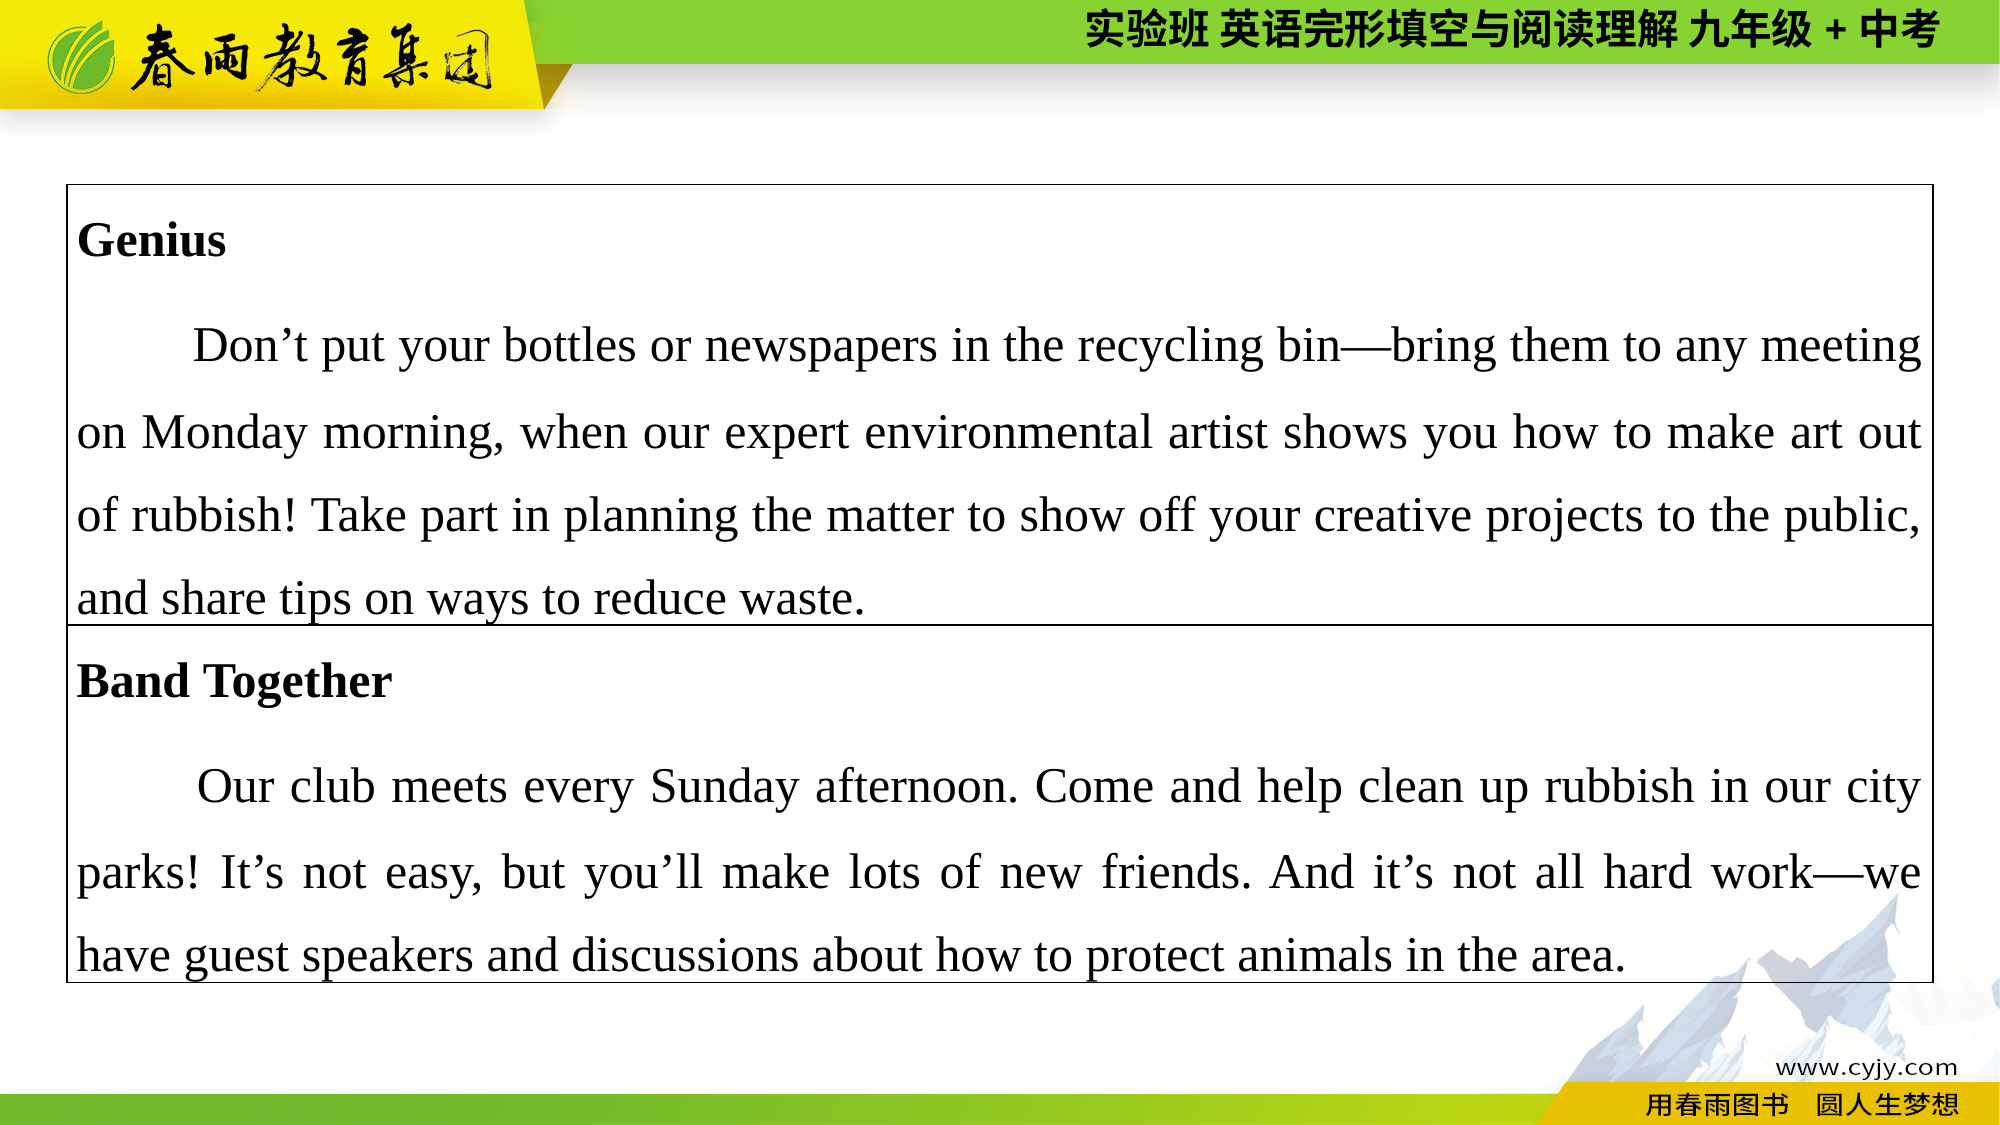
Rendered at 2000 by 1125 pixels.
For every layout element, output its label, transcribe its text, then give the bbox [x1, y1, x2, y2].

picture [0, 0, 2000, 1125]
table_header Genius Don’t put your bottles or newspapers in the recycling bin—bring them to any meeting on Monday morning, when our expert environmental artist shows you how to make art out of rubbish! Take part in planning the matter to show off your creative projects to the public, and share tips on ways to reduce waste. [68, 185, 1932, 624]
table_cell Band Together Our club meets every Sunday afternoon. Come and help clean up rubbish in our city parks! It’s not easy, but you’ll make lots of new friends. And it’s not all hard work—we have guest speakers and discussions about how to protect animals in the area. [68, 626, 1932, 982]
